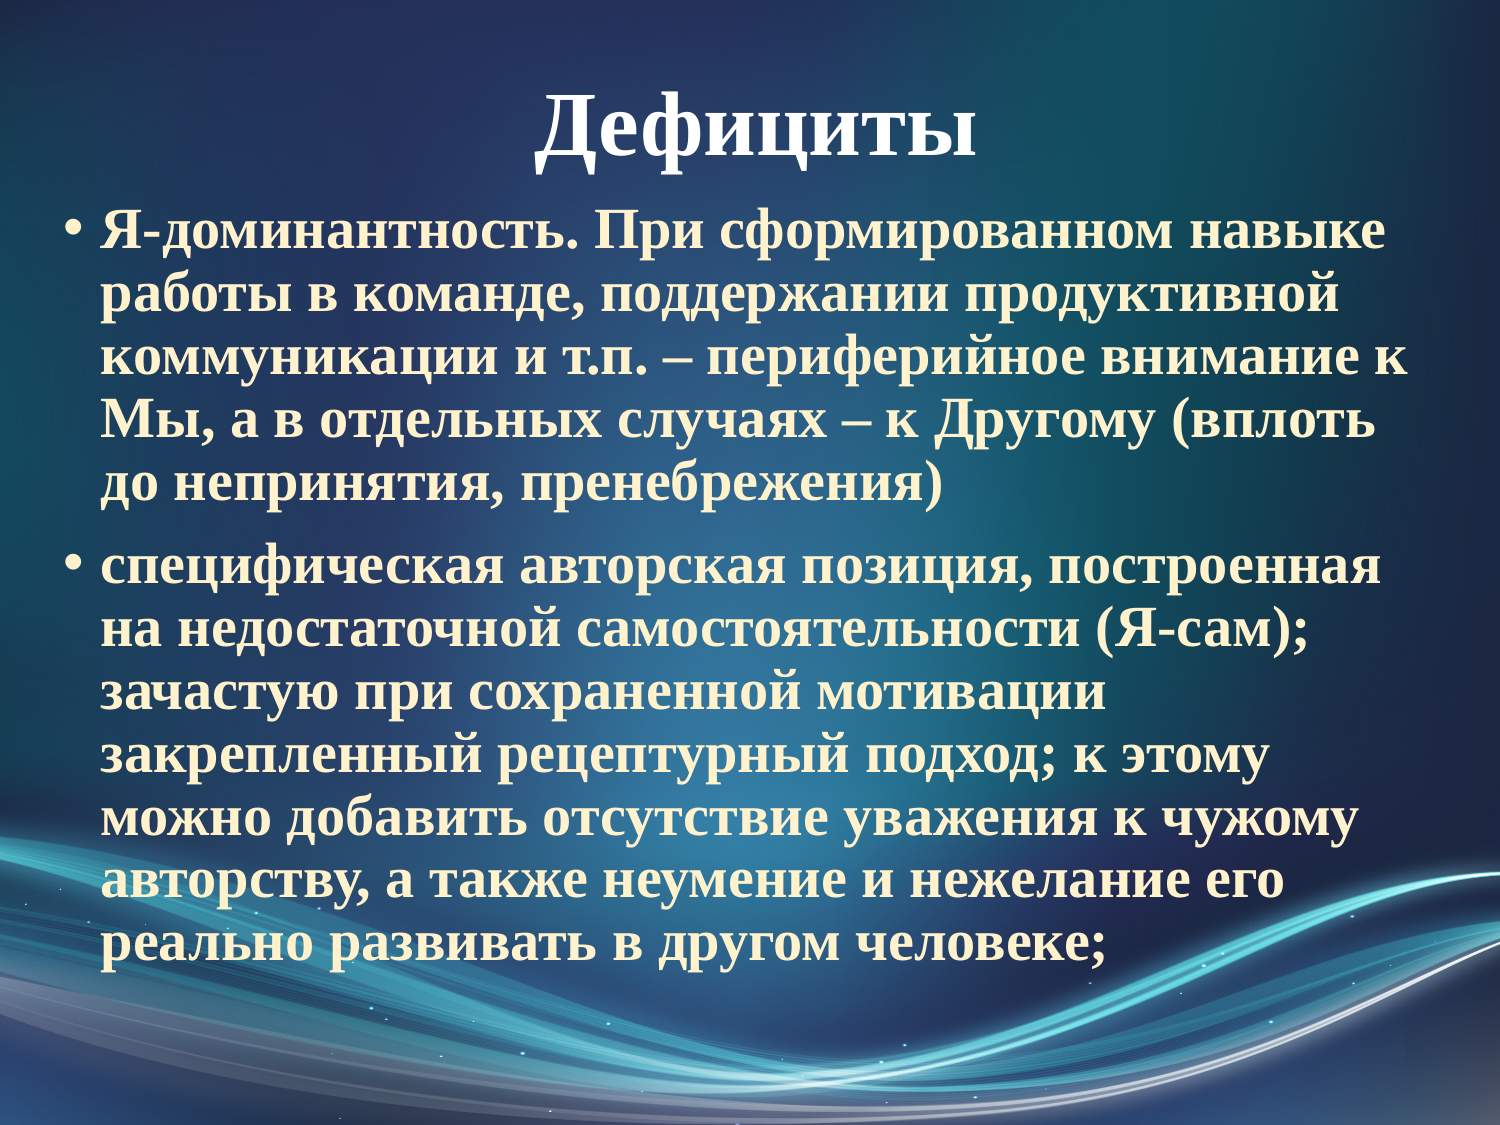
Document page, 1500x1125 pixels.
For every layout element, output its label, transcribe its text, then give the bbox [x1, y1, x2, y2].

list Я-доминантность. При сформированном навыке работы в команде, поддержании продуктивной коммуникации и т.п. – периферийное внимание к Мы, а в отдельных случаях – к Другому (вплоть до непринятия, пренебрежения) специфическая авторская позиция, построенная на недостаточной самостоятельности (Я-сам); зачастую при сохраненной мотивации закрепленный рецептурный подход; к этому можно добавить отсутствие уважения к чужому авторству, а также неумение и нежелание его реально развивать в другом человеке; [48, 191, 1442, 1066]
picture [0, 0, 1500, 1125]
title Дефициты [116, 59, 1397, 191]
